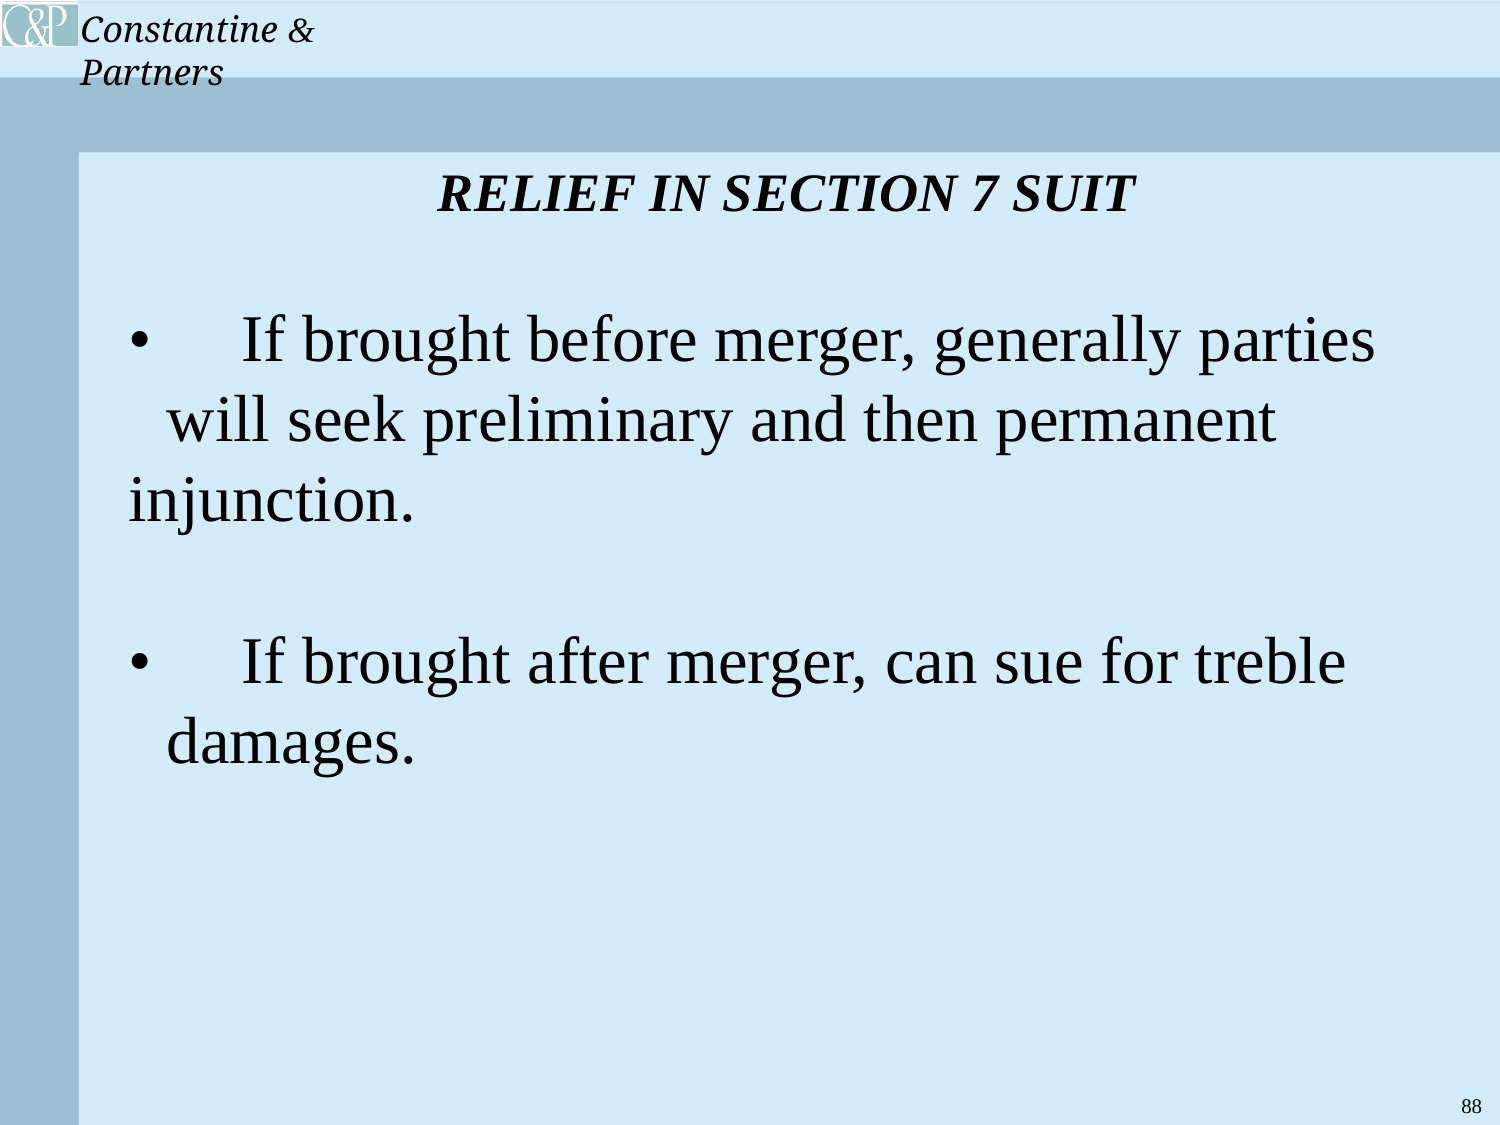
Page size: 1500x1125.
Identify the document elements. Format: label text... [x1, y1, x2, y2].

text_box • If brought before merger, generally parties will seek preliminary and then permanent injunction. • If brought after merger, can sue for treble damages. [74, 287, 1500, 785]
text_box RELIEF IN SECTION 7 SUIT [74, 149, 1500, 230]
